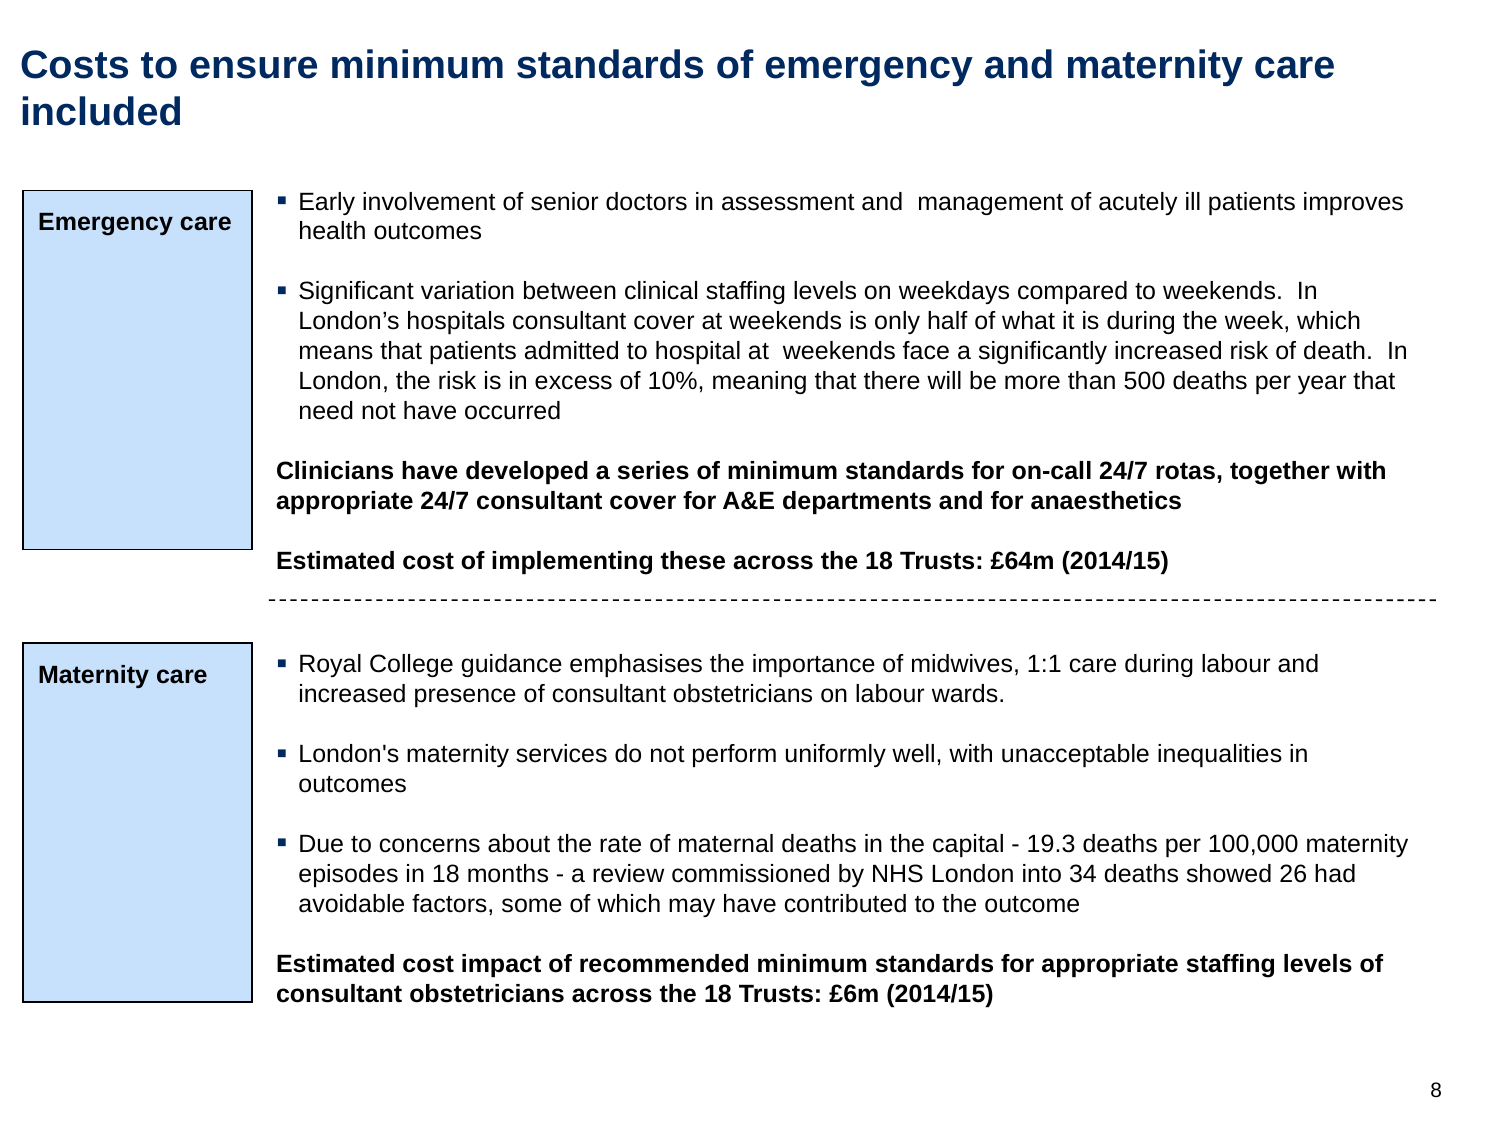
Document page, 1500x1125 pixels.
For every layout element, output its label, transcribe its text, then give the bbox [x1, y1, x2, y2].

slide_number 8 [1430, 1076, 1464, 1103]
title Costs to ensure minimum standards of emergency and maternity care included [19, 38, 1463, 137]
text_box Early involvement of senior doctors in assessment and management of acutely ill patients improves health outcomes Significant variation between clinical staffing levels on weekdays compared to weekends. In London’s hospitals consultant cover at weekends is only half of what it is during the week, which means that patients admitted to hospital at weekends face a significantly increased risk of death. In London, the risk is in excess of 10%, meaning that there will be more than 500 deaths per year that need not have occurred Clinicians have developed a series of minimum standards for on-call 24/7 rotas, together with appropriate 24/7 consultant cover for A&E departments and for anaesthetics Estimated cost of implementing these across the 18 Trusts: £64m (2014/15) [276, 184, 1426, 575]
text_box Royal College guidance emphasises the importance of midwives, 1:1 care during labour and increased presence of consultant obstetricians on labour wards. London's maternity services do not perform uniformly well, with unacceptable inequalities in outcomes Due to concerns about the rate of maternal deaths in the capital - 19.3 deaths per 100,000 maternity episodes in 18 months - a review commissioned by NHS London into 34 deaths showed 26 had avoidable factors, some of which may have contributed to the outcome Estimated cost impact of recommended minimum standards for appropriate staffing levels of consultant obstetricians across the 18 Trusts: £6m (2014/15) [276, 647, 1426, 1007]
text_box Emergency care [22, 190, 252, 550]
text_box Maternity care [22, 642, 252, 1003]
